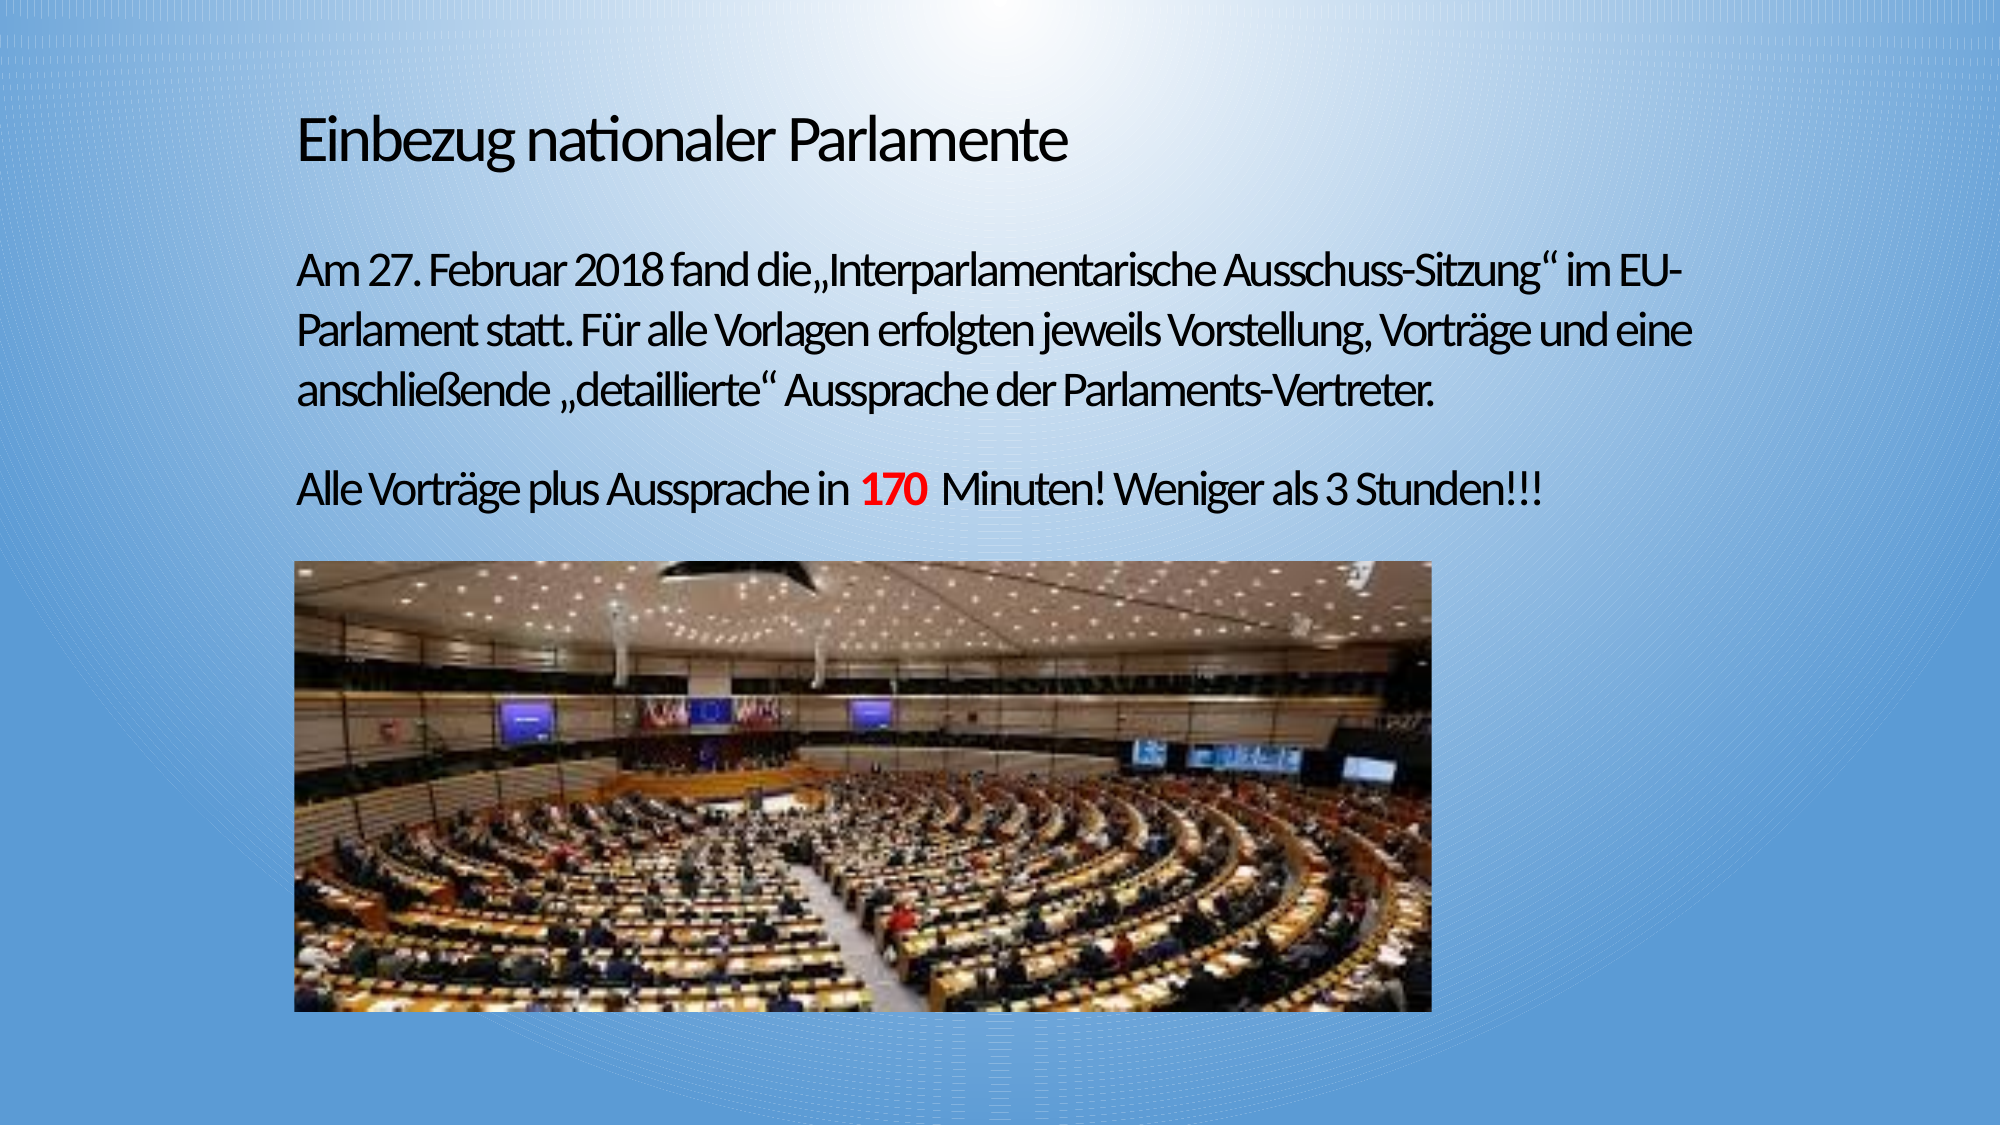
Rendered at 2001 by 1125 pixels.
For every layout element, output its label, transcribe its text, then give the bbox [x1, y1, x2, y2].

text_box Am 27. Februar 2018 fand die„Interparlamentarische Ausschuss-Sitzung“ im EU- Parlament statt. Für alle Vorlagen erfolgten jeweils Vorstellung, Vorträge und eine anschließende „detaillierte“ Aussprache der Parlaments-Vertreter. Alle Vorträge plus Aussprache in 170 Minuten! Weniger als 3 Stunden!!! [294, 228, 1762, 516]
title Einbezug nationaler Parlamente [294, 38, 1126, 228]
text_box [294, 561, 1432, 1012]
